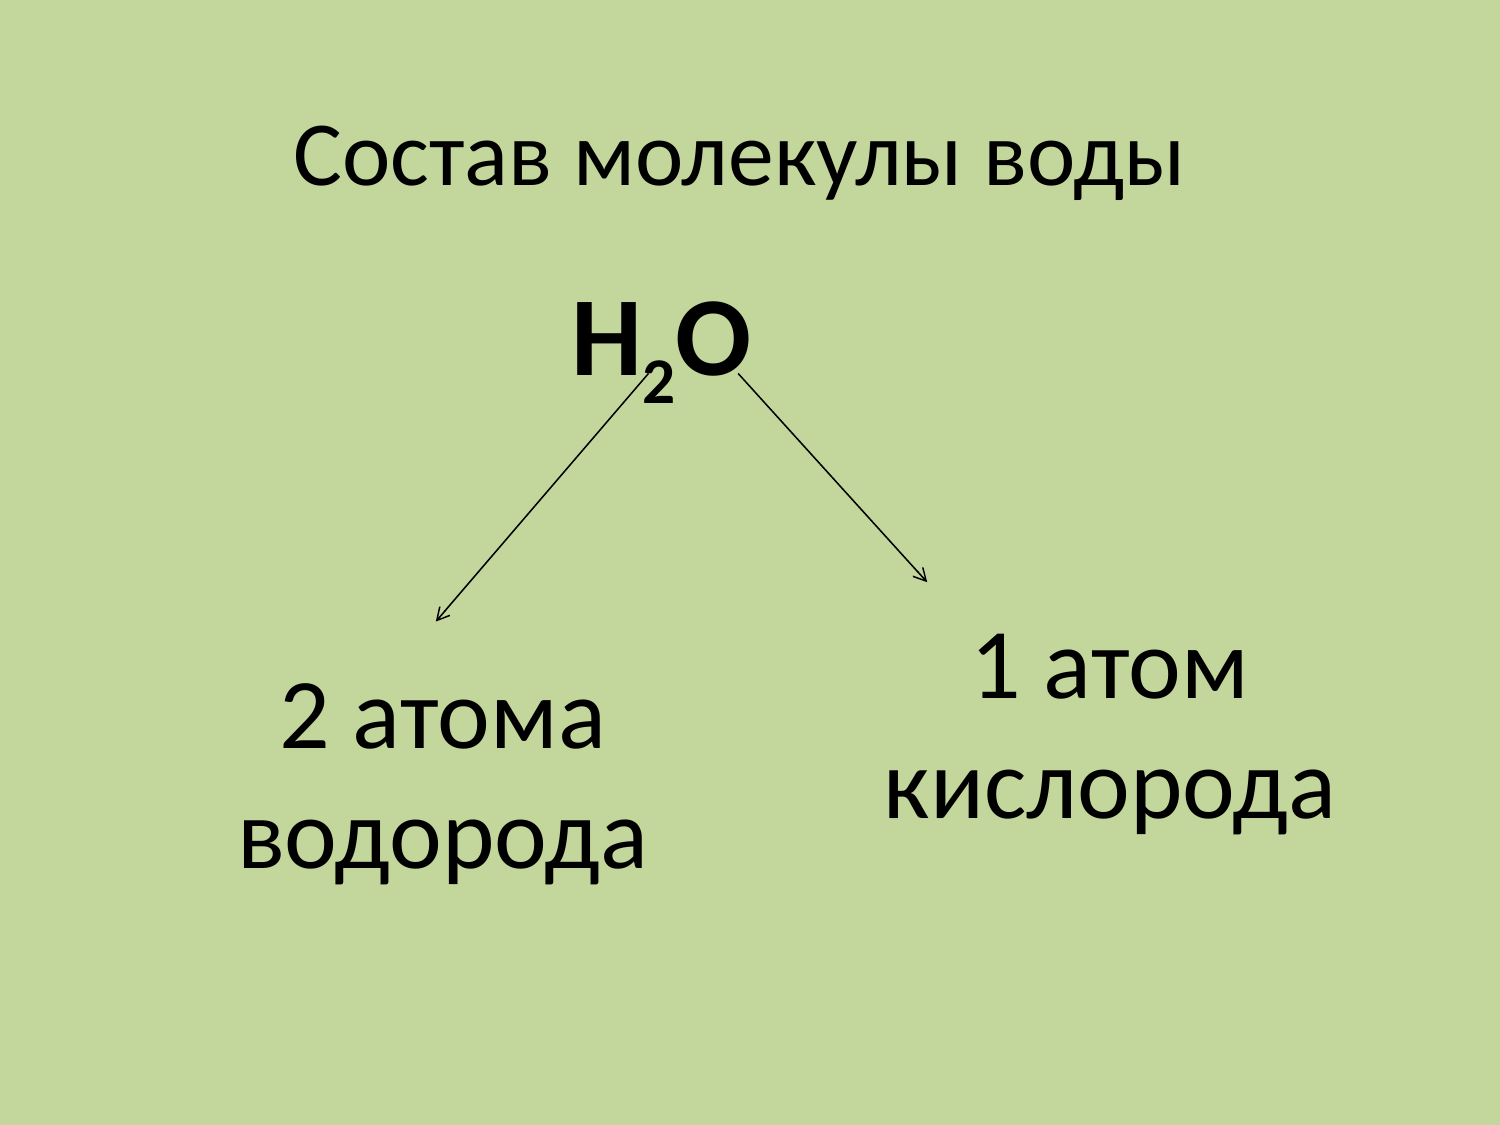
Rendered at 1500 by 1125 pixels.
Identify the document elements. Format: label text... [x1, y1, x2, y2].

text_box 2 атома водорода [147, 640, 739, 896]
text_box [435, 373, 649, 622]
text_box Н2О [395, 255, 928, 469]
title Состав молекулы воды [64, 54, 1415, 243]
text_box 1 атом кислорода [868, 591, 1353, 846]
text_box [737, 373, 928, 583]
